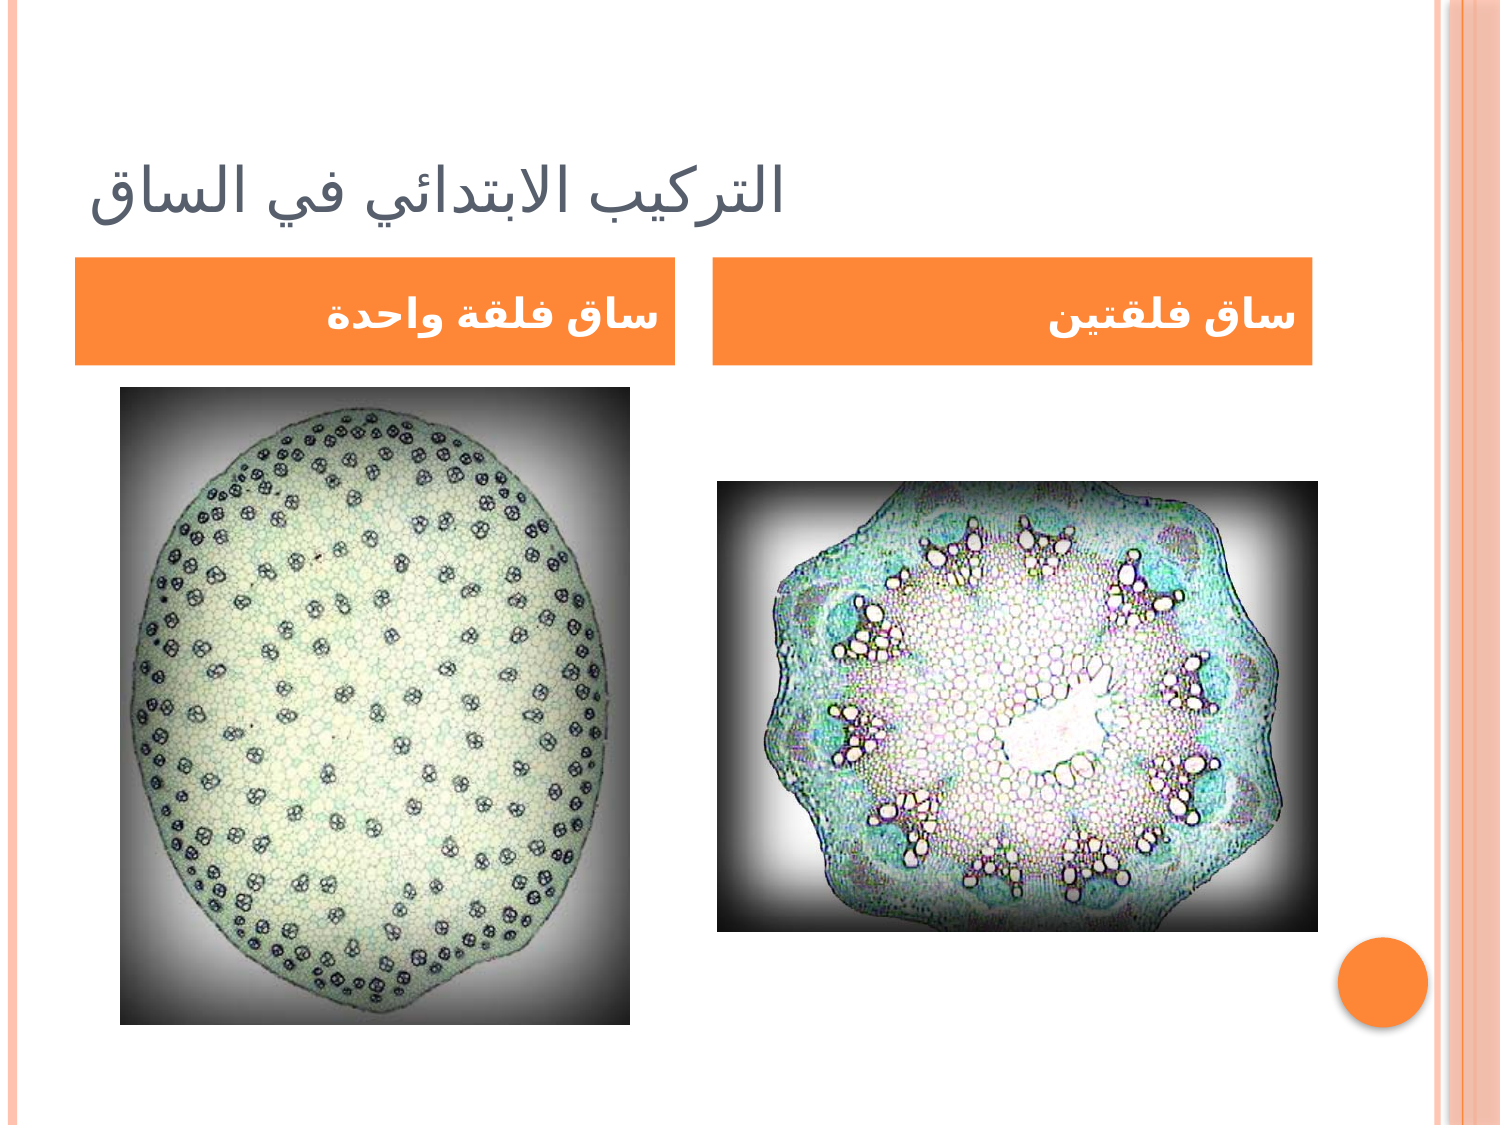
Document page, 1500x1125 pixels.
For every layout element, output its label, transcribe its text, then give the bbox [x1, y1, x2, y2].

title التركيب الابتدائي في الساق [75, 44, 1313, 233]
list ساق فلقة واحدة [75, 257, 675, 366]
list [120, 386, 630, 1026]
list ساق فلقتين [712, 257, 1313, 366]
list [716, 480, 1318, 932]
